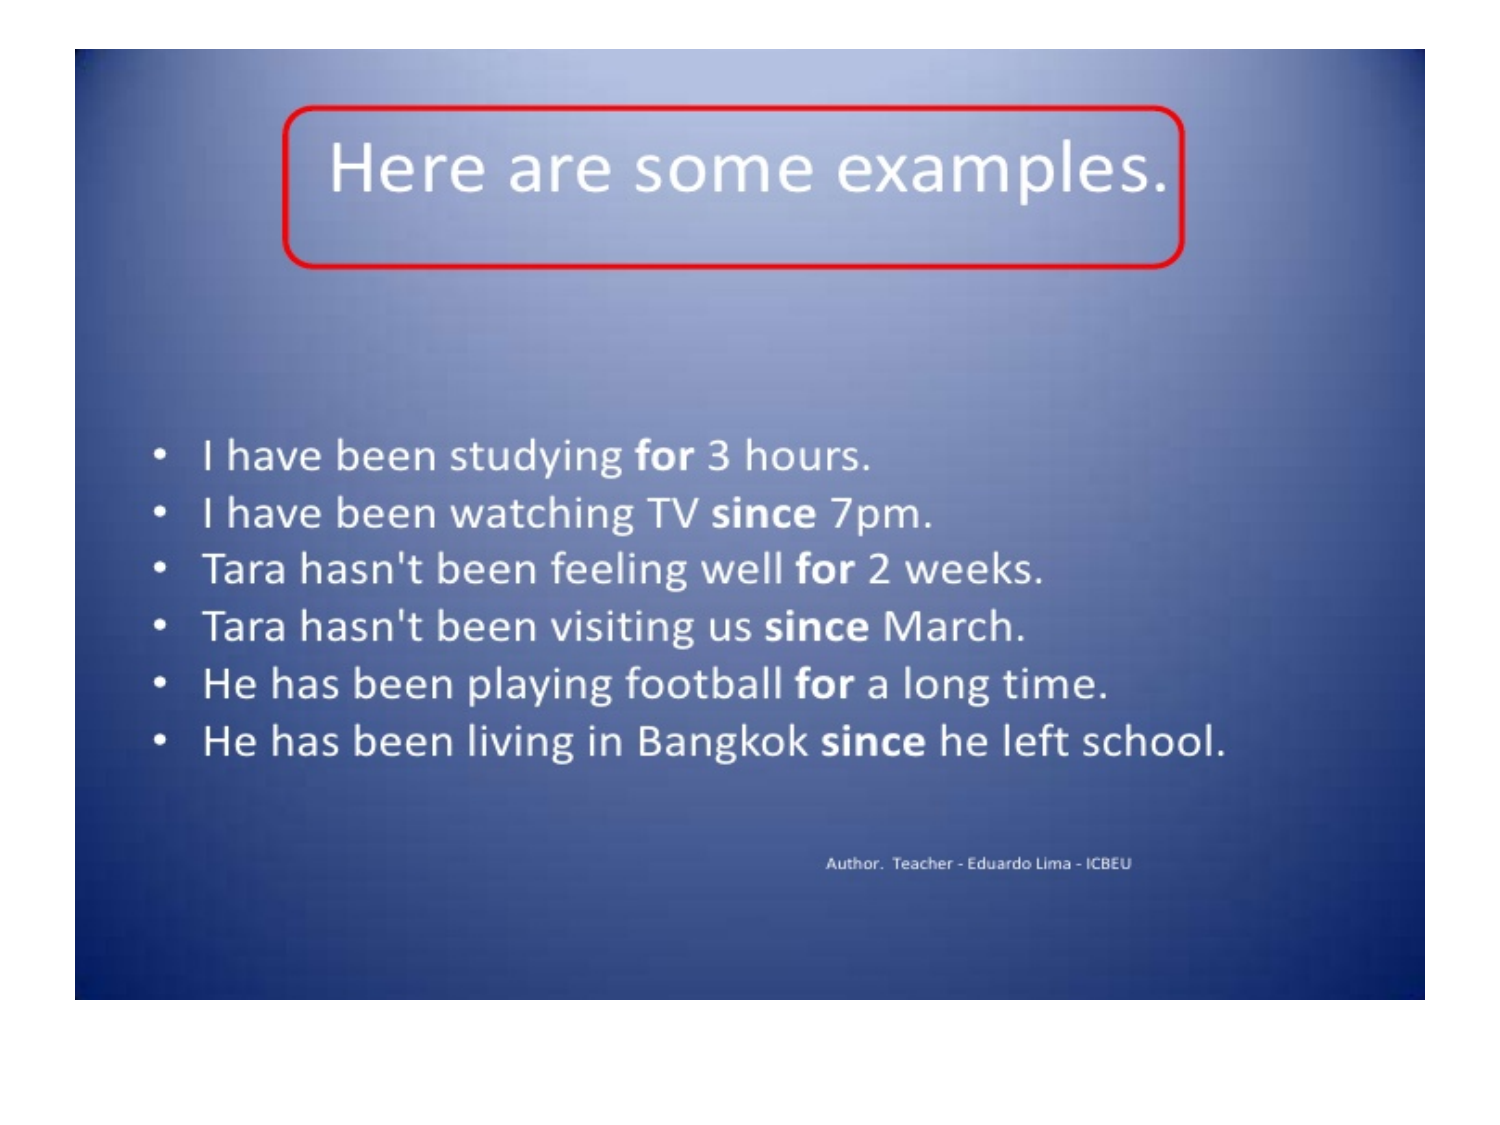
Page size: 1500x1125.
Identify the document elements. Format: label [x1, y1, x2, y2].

picture [74, 49, 1426, 1001]
